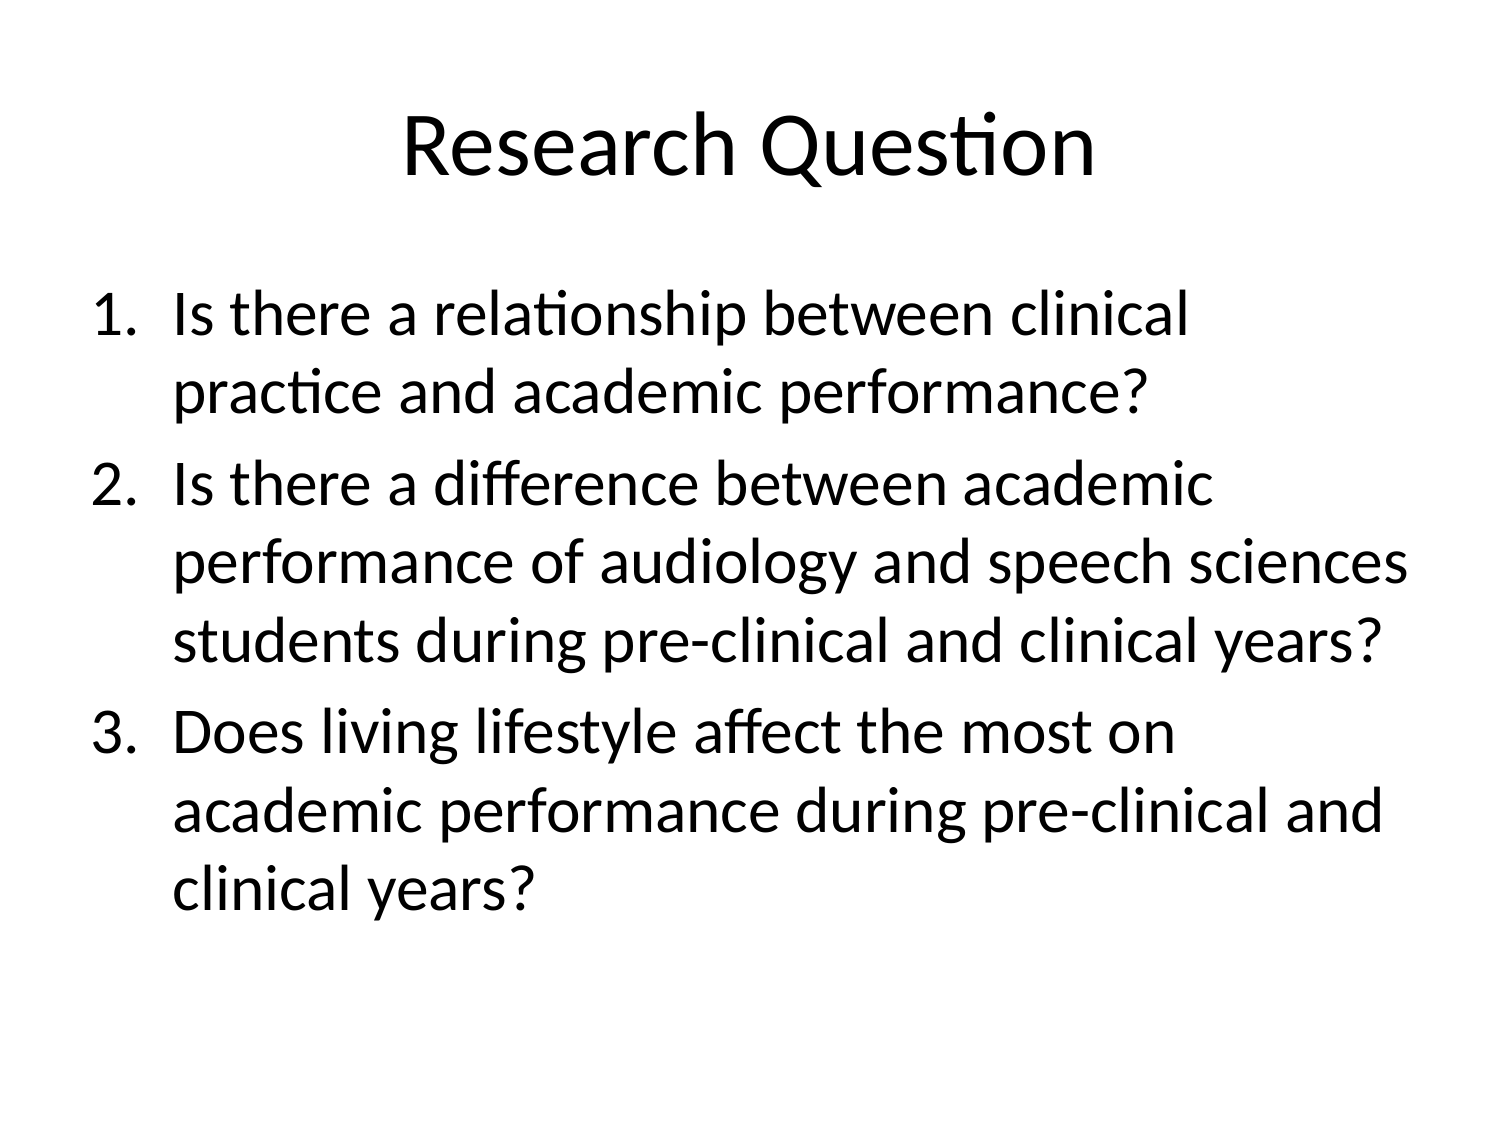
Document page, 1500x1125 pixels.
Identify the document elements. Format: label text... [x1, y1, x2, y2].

list Is there a relationship between clinical practice and academic performance? Is there a difference between academic performance of audiology and speech sciences students during pre-clinical and clinical years? Does living lifestyle affect the most on academic performance during pre-clinical and clinical years? [75, 262, 1425, 1005]
title Research Question [75, 45, 1425, 233]
